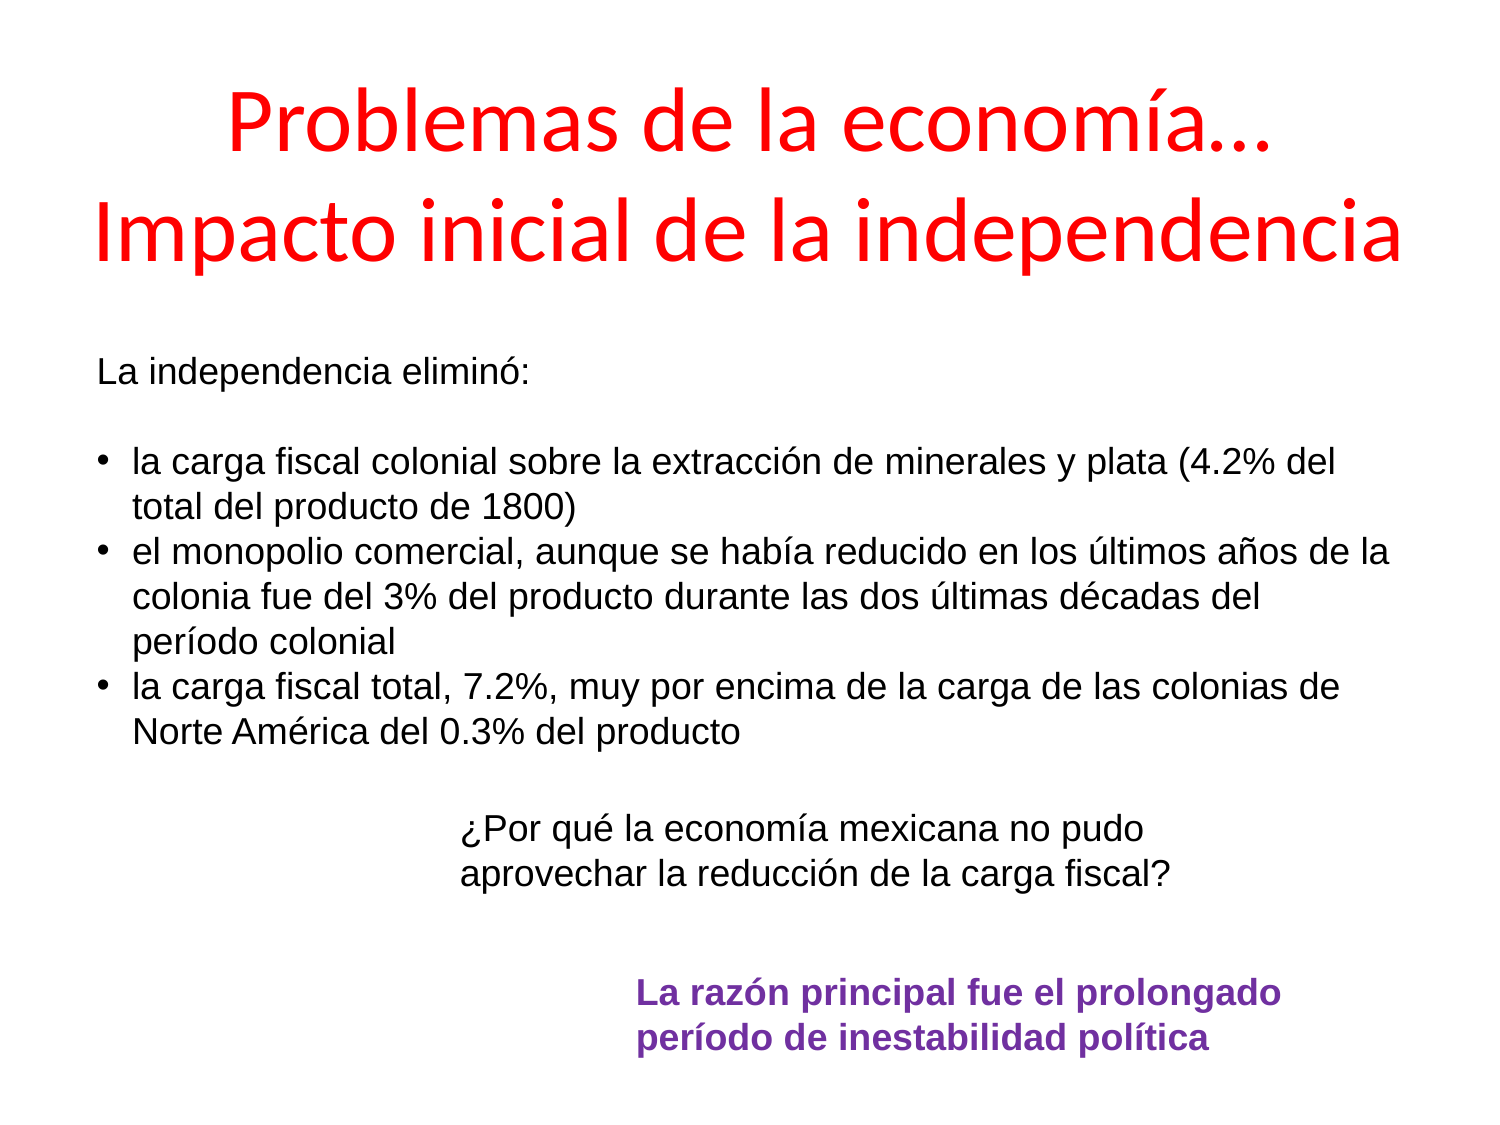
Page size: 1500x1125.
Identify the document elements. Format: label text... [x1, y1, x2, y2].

text_box La independencia eliminó: la carga fiscal colonial sobre la extracción de minerales y plata (4.2% del total del producto de 1800) el monopolio comercial, aunque se había reducido en los últimos años de la colonia fue del 3% del producto durante las dos últimas décadas del período colonial la carga fiscal total, 7.2%, muy por encima de la carga de las colonias de Norte América del 0.3% del producto [81, 339, 1407, 759]
text_box ¿Por qué la economía mexicana no pudo aprovechar la reducción de la carga fiscal? [445, 796, 1289, 901]
title Problemas de la economía…Impacto inicial de la independencia [74, 0, 1426, 341]
text_box La razón principal fue el prolongado período de inestabilidad política [621, 960, 1383, 1066]
